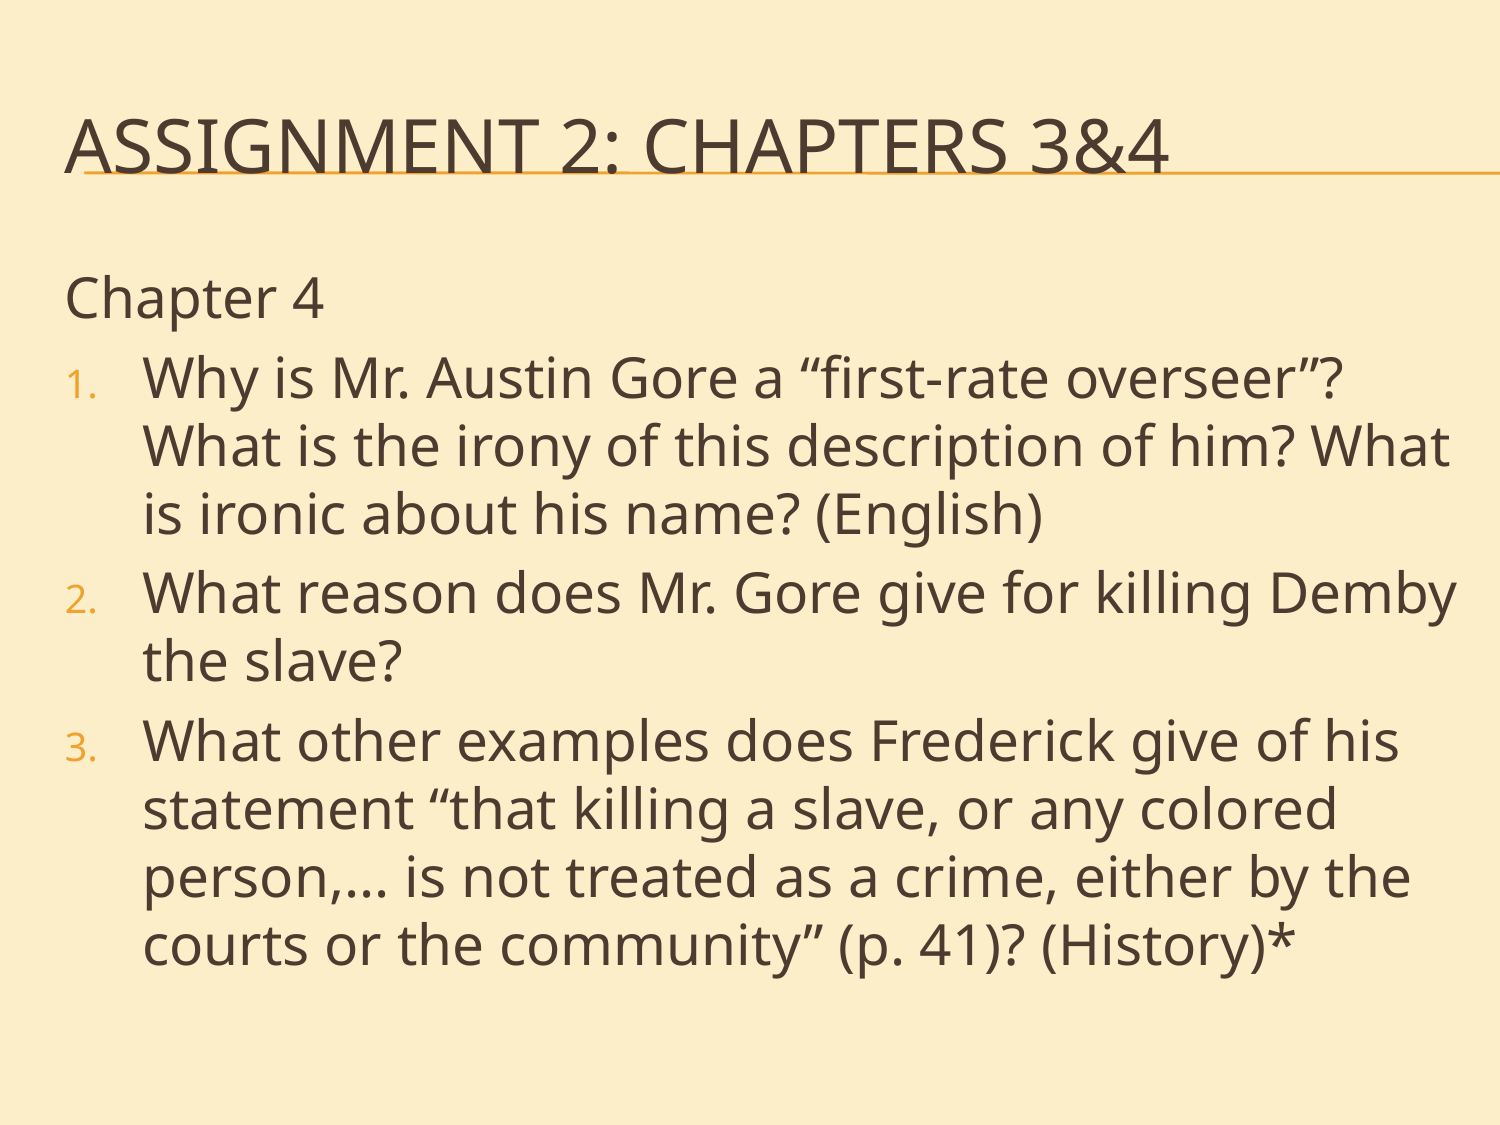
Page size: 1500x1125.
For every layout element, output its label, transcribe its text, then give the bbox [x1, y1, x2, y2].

list Chapter 4 Why is Mr. Austin Gore a “first-rate overseer”? What is the irony of this description of him? What is ironic about his name? (English) What reason does Mr. Gore give for killing Demby the slave? What other examples does Frederick give of his statement “that killing a slave, or any colored person,... is not treated as a crime, either by the courts or the community” (p. 41)? (History)* [50, 254, 1475, 998]
title Assignment 2: Chapters 3&4 [50, 75, 1475, 213]
